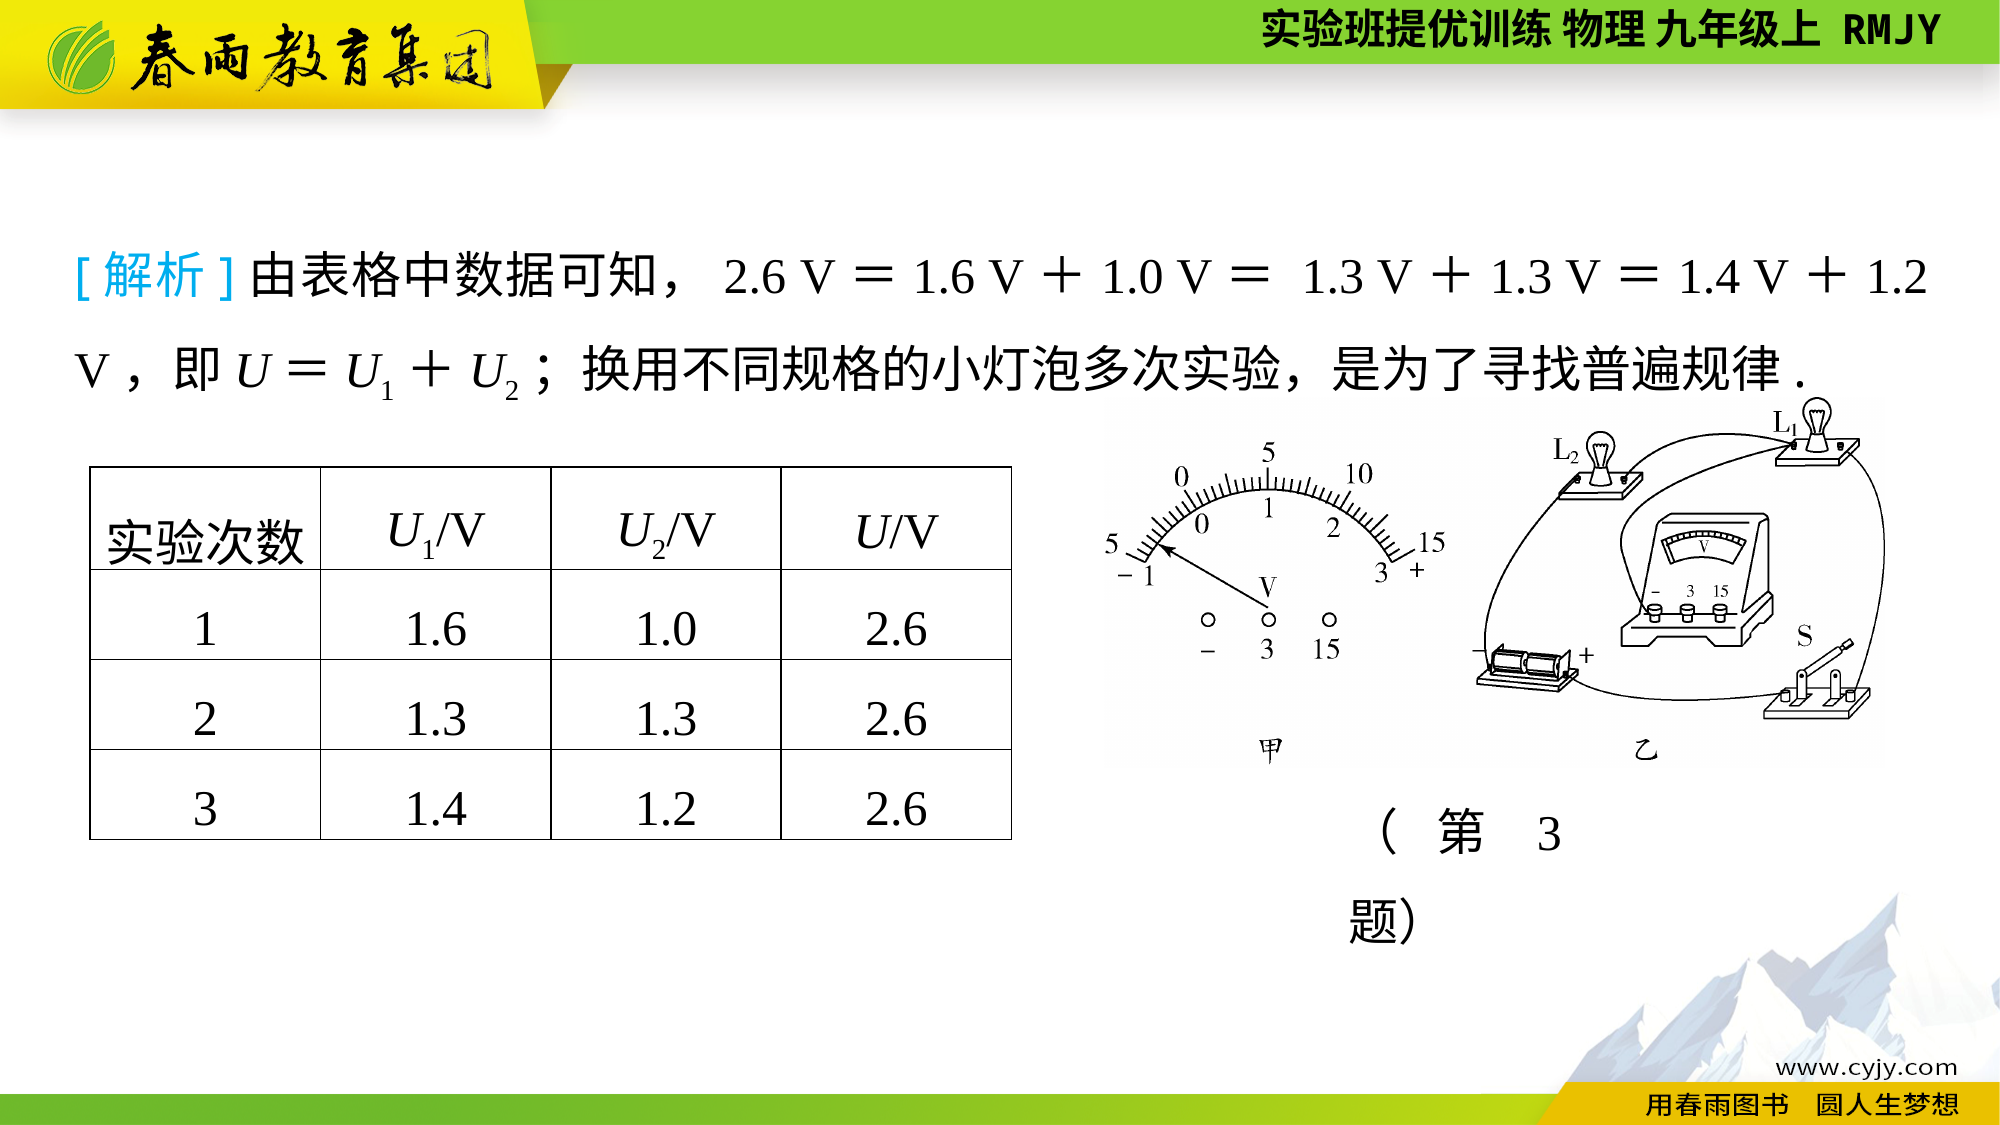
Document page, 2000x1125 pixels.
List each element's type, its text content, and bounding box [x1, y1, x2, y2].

table_header U2/V [552, 468, 780, 569]
table_cell 1.0 [552, 570, 780, 659]
table_header U1/V [321, 468, 550, 569]
picture [0, 0, 2000, 1125]
table_header U/V [782, 468, 1011, 569]
table_cell 1 [91, 570, 320, 659]
table_header 实验次数 [91, 468, 320, 569]
table_cell 2 [91, 660, 320, 749]
table_cell 1.6 [321, 570, 550, 659]
table_cell 1.3 [552, 660, 780, 749]
text_box （第3题） [1333, 776, 1589, 868]
table_cell 3 [91, 750, 320, 839]
text_box [解析]由表格中数据可知，2.6 V＝1.6 V＋1.0 V＝ 1.3 V＋1.3 V＝1.4 V＋1.2 V，即U＝U1＋U2；换用不同规格的小灯泡多次实验，是为了寻找普遍规律. [59, 206, 1944, 414]
table_cell 2.6 [782, 570, 1011, 659]
table_cell 1.2 [552, 750, 780, 839]
table_cell 1.3 [321, 660, 550, 749]
table_cell 2.6 [782, 660, 1011, 749]
table_cell 2.6 [782, 750, 1011, 839]
table_cell 1.4 [321, 750, 550, 839]
